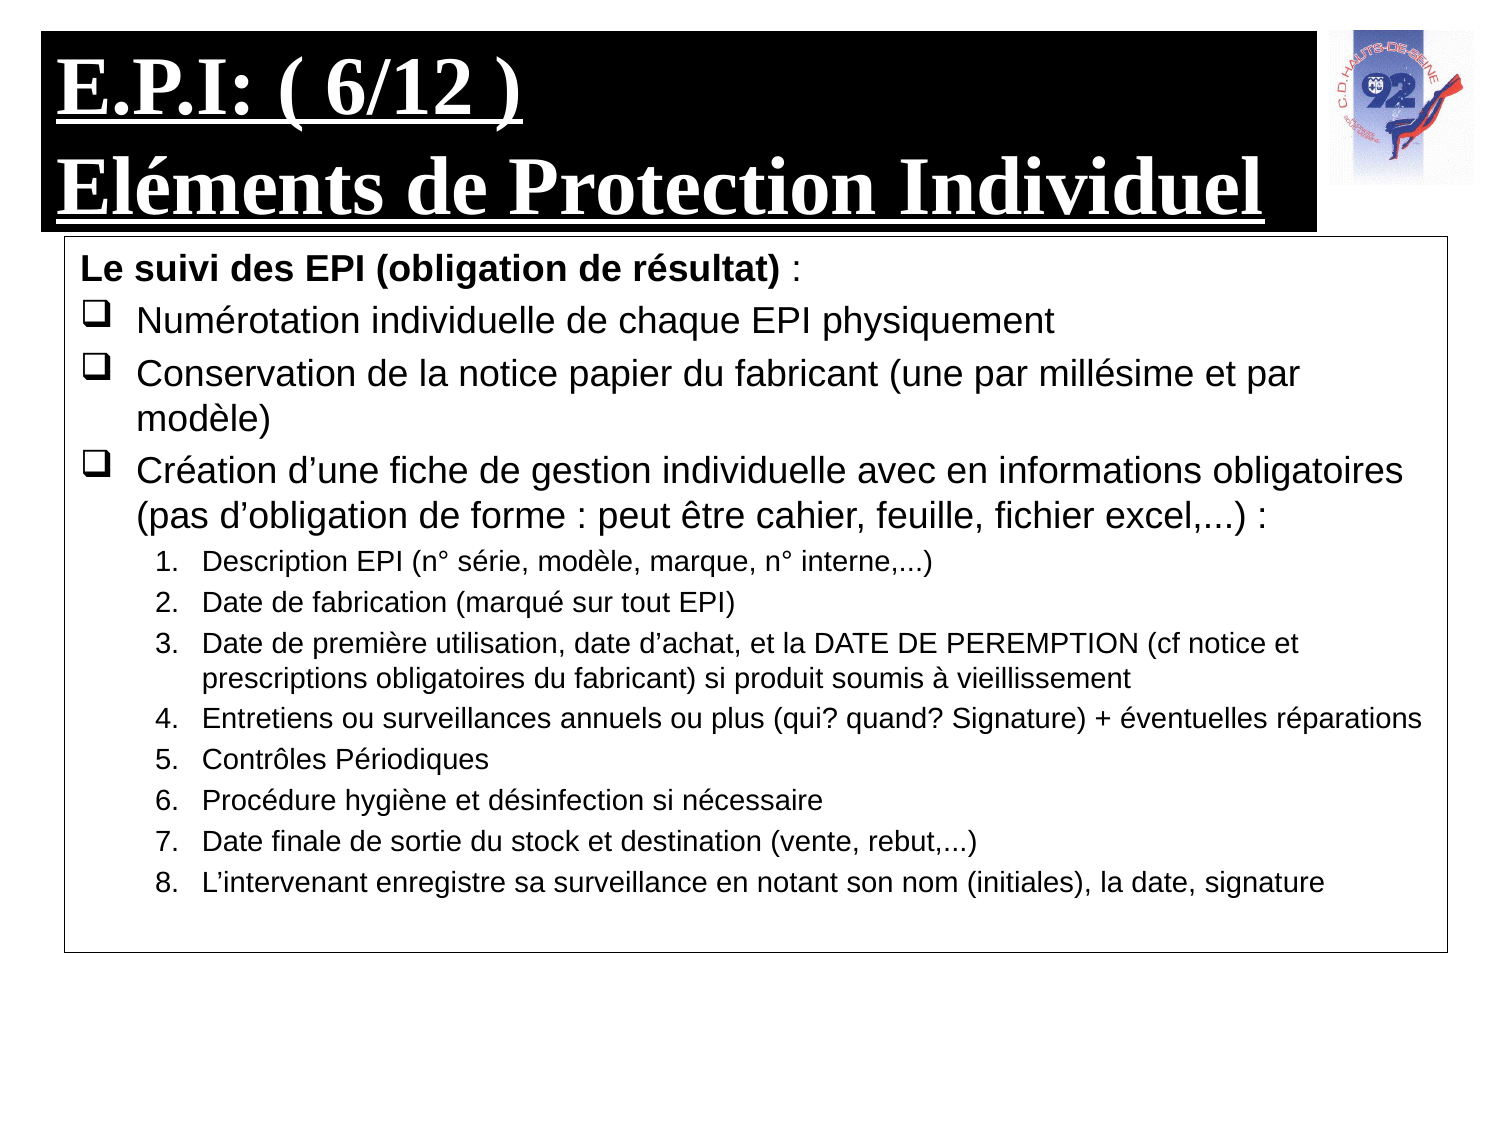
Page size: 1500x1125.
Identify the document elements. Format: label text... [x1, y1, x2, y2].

title E.P.I: ( 6/12 ) Eléments de Protection Individuel [41, 31, 1317, 232]
list Le suivi des EPI (obligation de résultat) : Numérotation individuelle de chaque EPI physiquement Conservation de la notice papier du fabricant (une par millésime et par modèle) Création d’une fiche de gestion individuelle avec en informations obligatoires (pas d’obligation de forme : peut être cahier, feuille, fichier excel,...) : Description EPI (n° série, modèle, marque, n° interne,...) Date de fabrication (marqué sur tout EPI) Date de première utilisation, date d’achat, et la DATE DE PEREMPTION (cf notice et prescriptions obligatoires du fabricant) si produit soumis à vieillissement Entretiens ou surveillances annuels ou plus (qui? quand? Signature) + éventuelles réparations Contrôles Périodiques Procédure hygiène et désinfection si nécessaire Date finale de sortie du stock et destination (vente, rebut,...) L’intervenant enregistre sa surveillance en notant son nom (initiales), la date, signature [64, 236, 1448, 953]
picture [1328, 30, 1474, 185]
